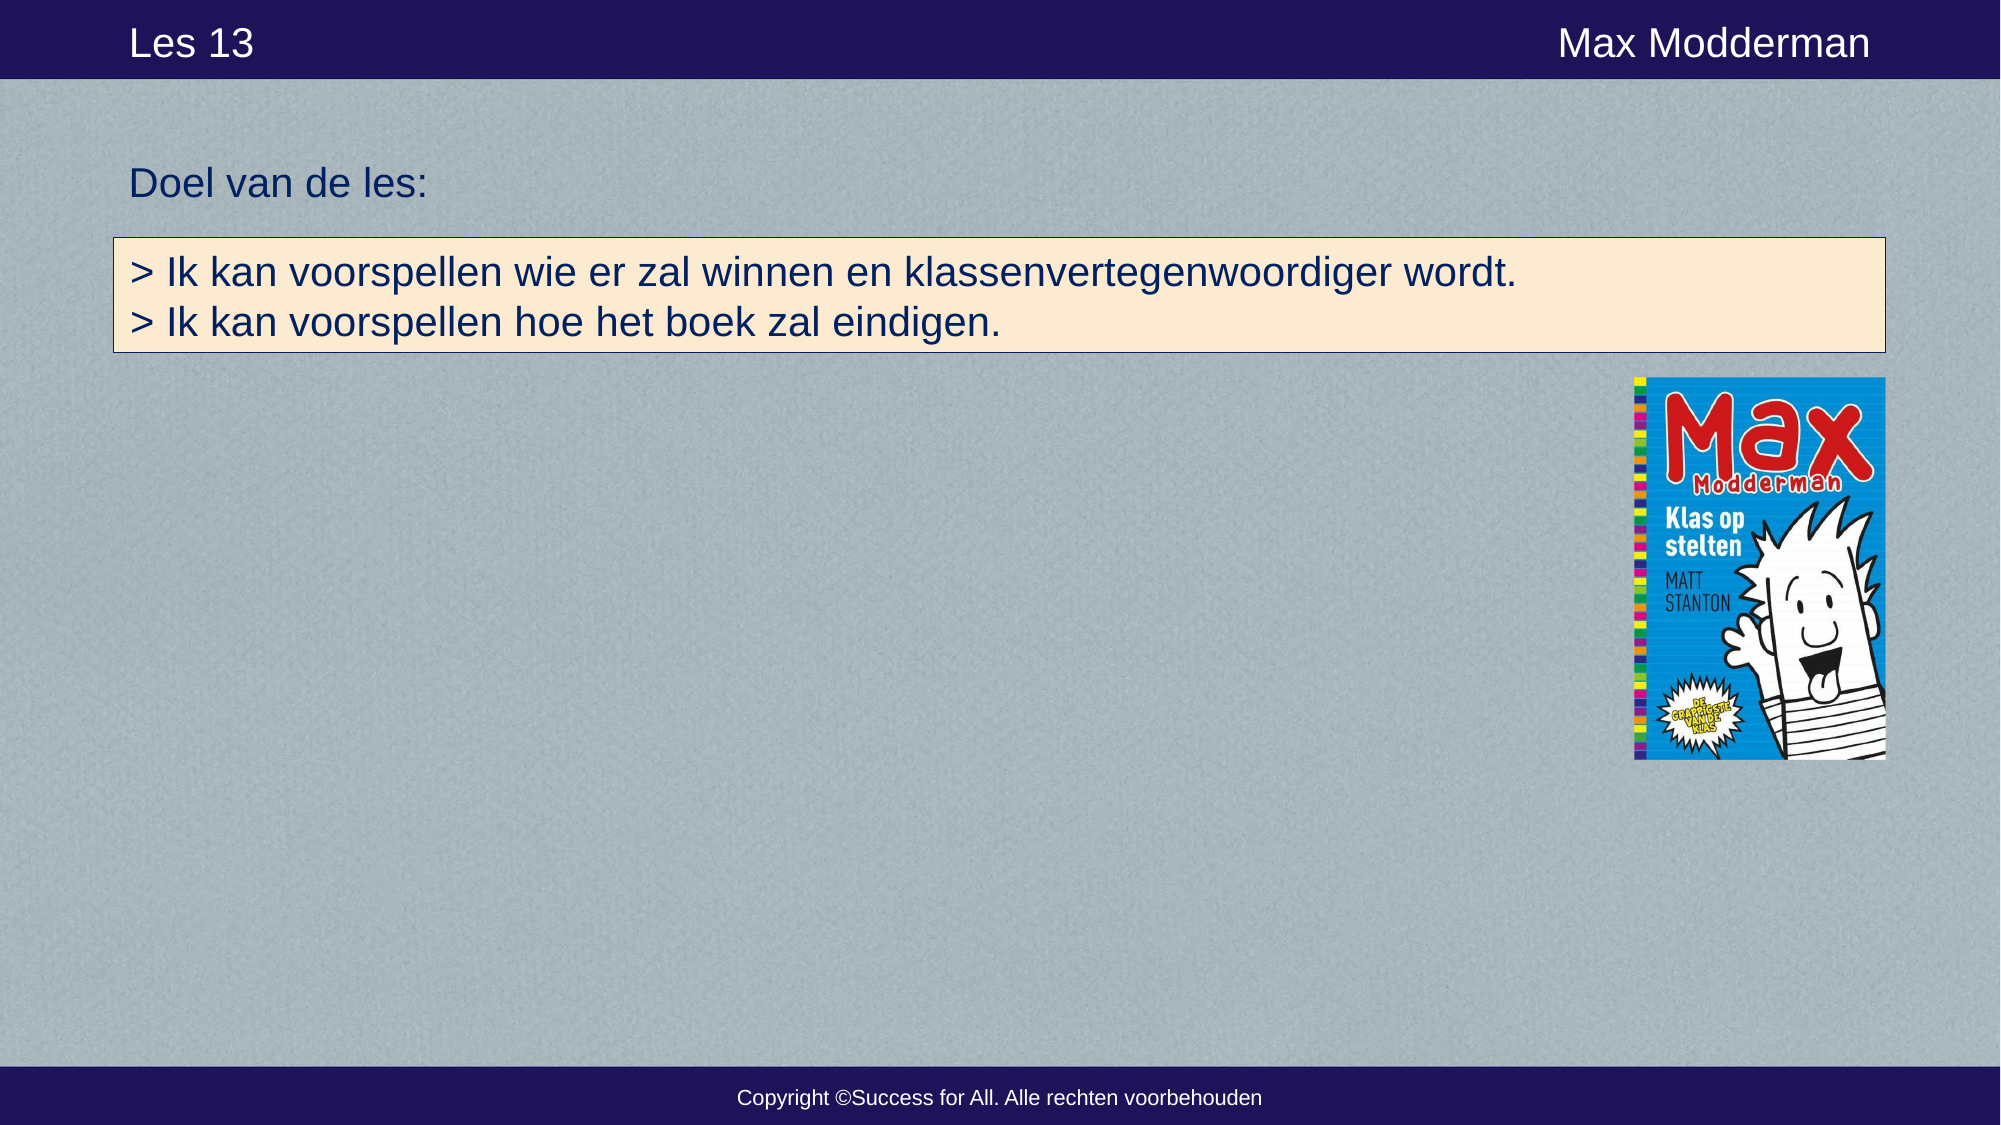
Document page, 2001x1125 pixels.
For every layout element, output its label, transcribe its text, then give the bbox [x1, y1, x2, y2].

text_box Les 13 [114, 8, 354, 73]
text_box Copyright ©Success for All. Alle rechten voorbehouden [0, 1076, 2000, 1125]
text_box Max Modderman [999, 8, 1886, 123]
text_box Doel van de les: [113, 148, 1635, 214]
picture [0, 0, 2001, 1125]
text_box > Ik kan voorspellen wie er zal winnen en klassenvertegenwoordiger wordt. > Ik kan voorspellen hoe het boek zal eindigen. [113, 237, 1886, 353]
